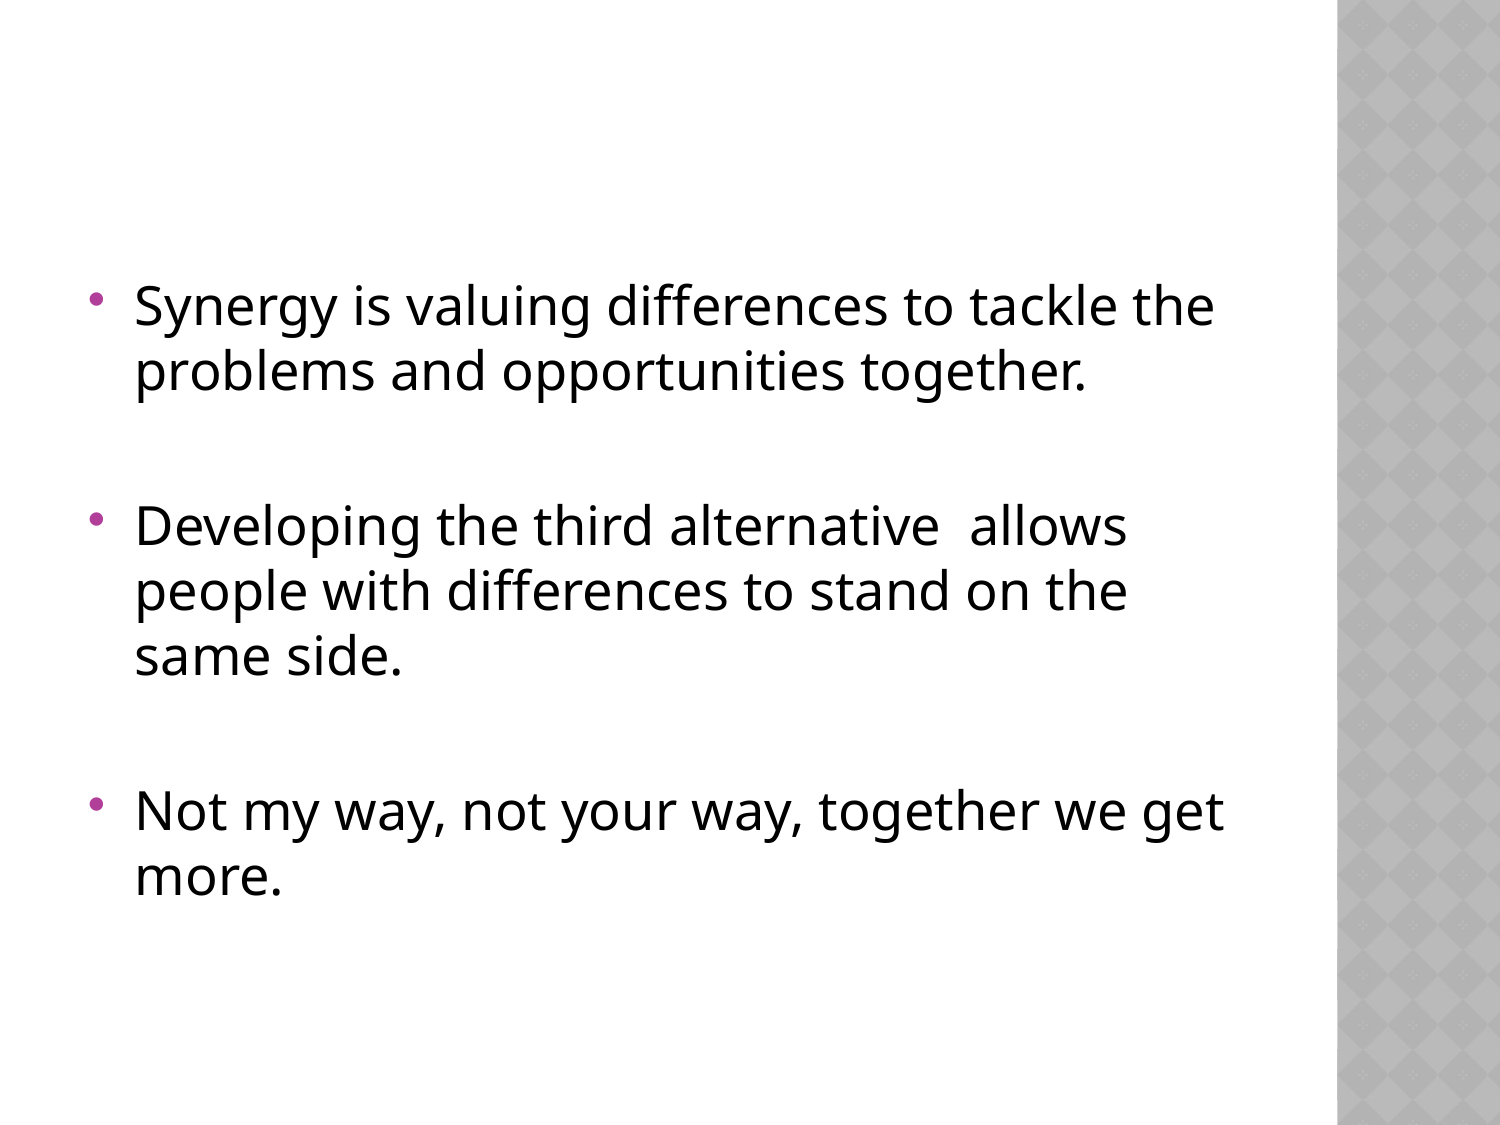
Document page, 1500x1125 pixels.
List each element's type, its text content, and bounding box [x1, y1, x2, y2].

list Synergy is valuing differences to tackle the problems and opportunities together. Developing the third alternative allows people with differences to stand on the same side. Not my way, not your way, together we get more. [75, 264, 1263, 1059]
